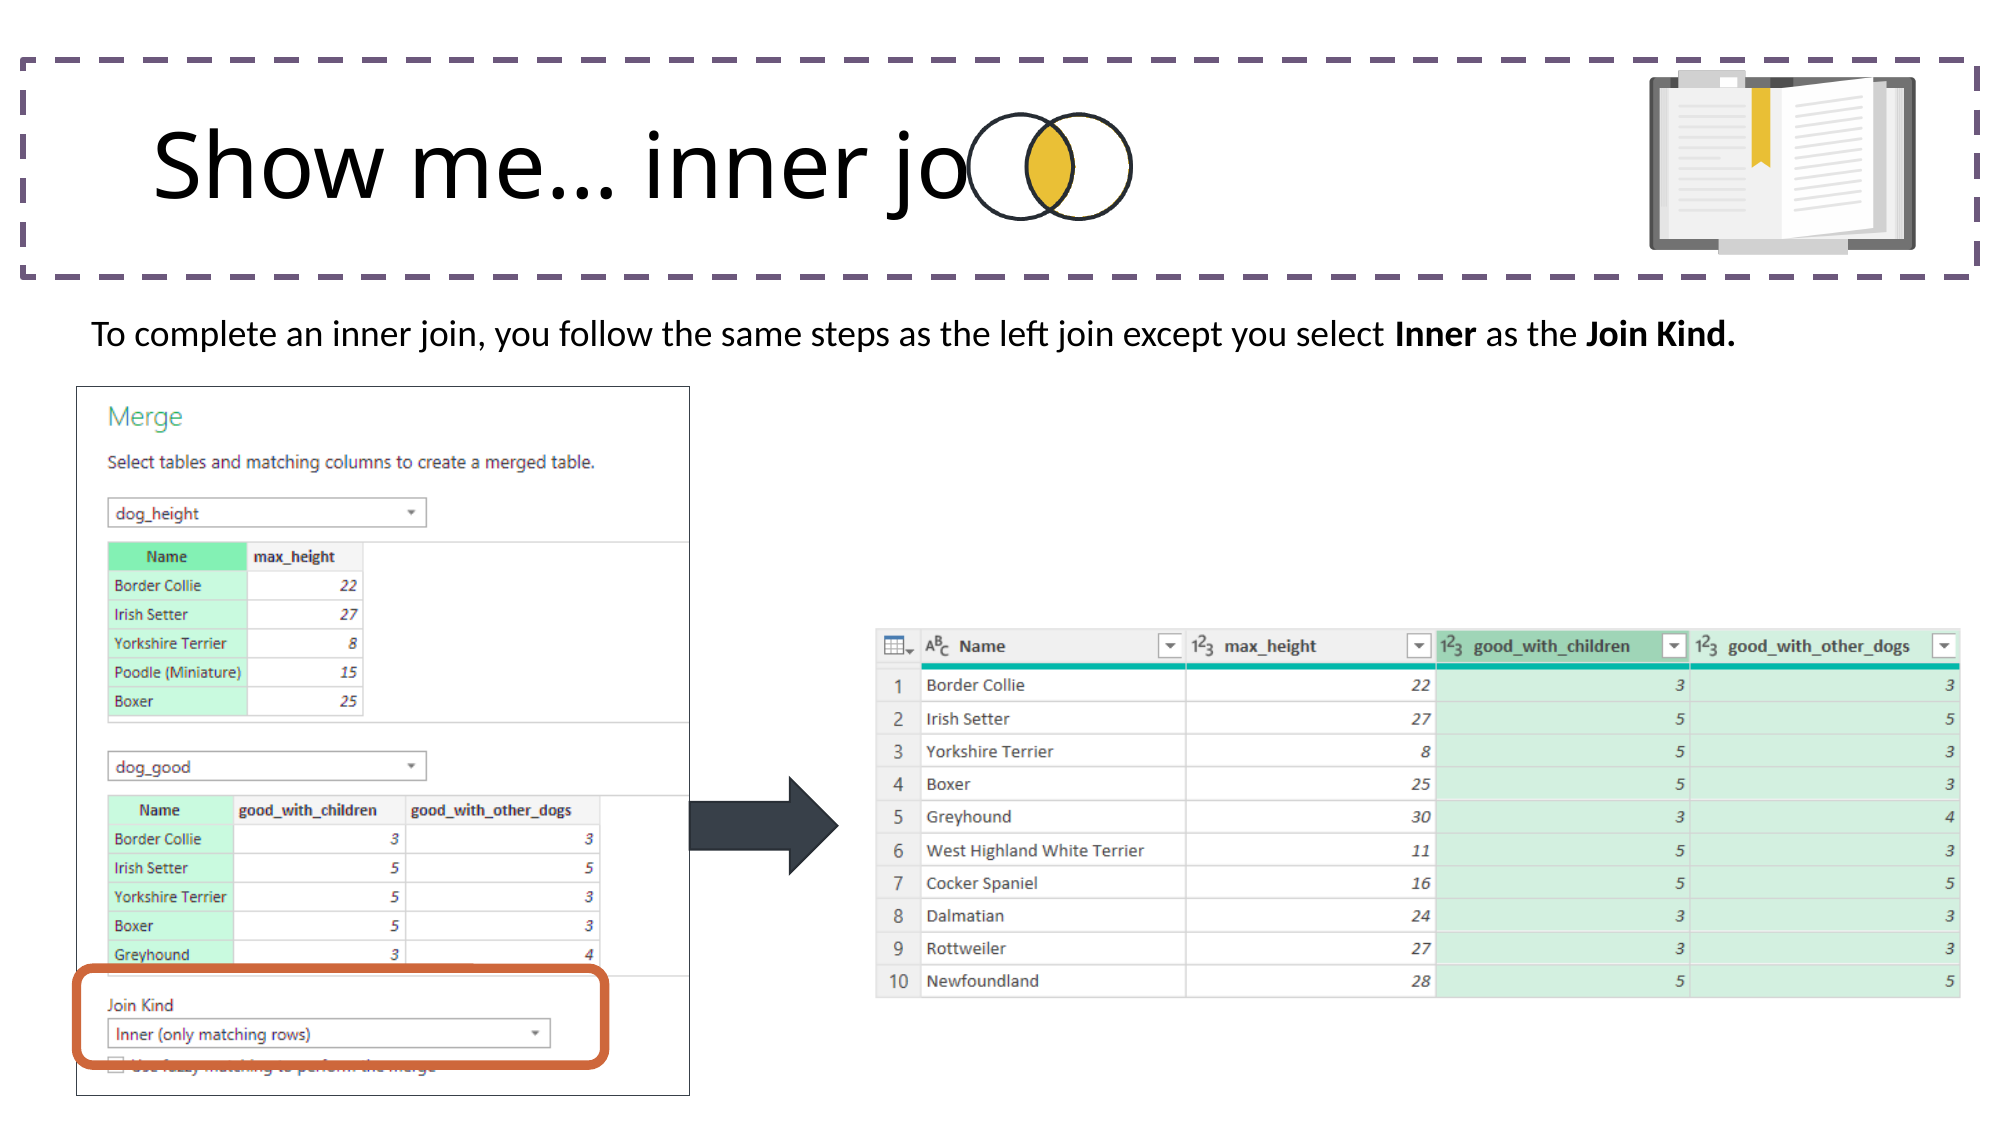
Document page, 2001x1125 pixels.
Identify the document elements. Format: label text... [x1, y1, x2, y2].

text_box [690, 775, 839, 876]
picture [76, 386, 690, 1096]
picture [1649, 0, 1955, 334]
picture [966, 112, 1135, 226]
title Show me… inner join [137, 59, 1863, 278]
picture [872, 627, 1972, 1017]
text_box To complete an inner join, you follow the same steps as the left join except you select Inner as the Join Kind. [76, 301, 1832, 362]
